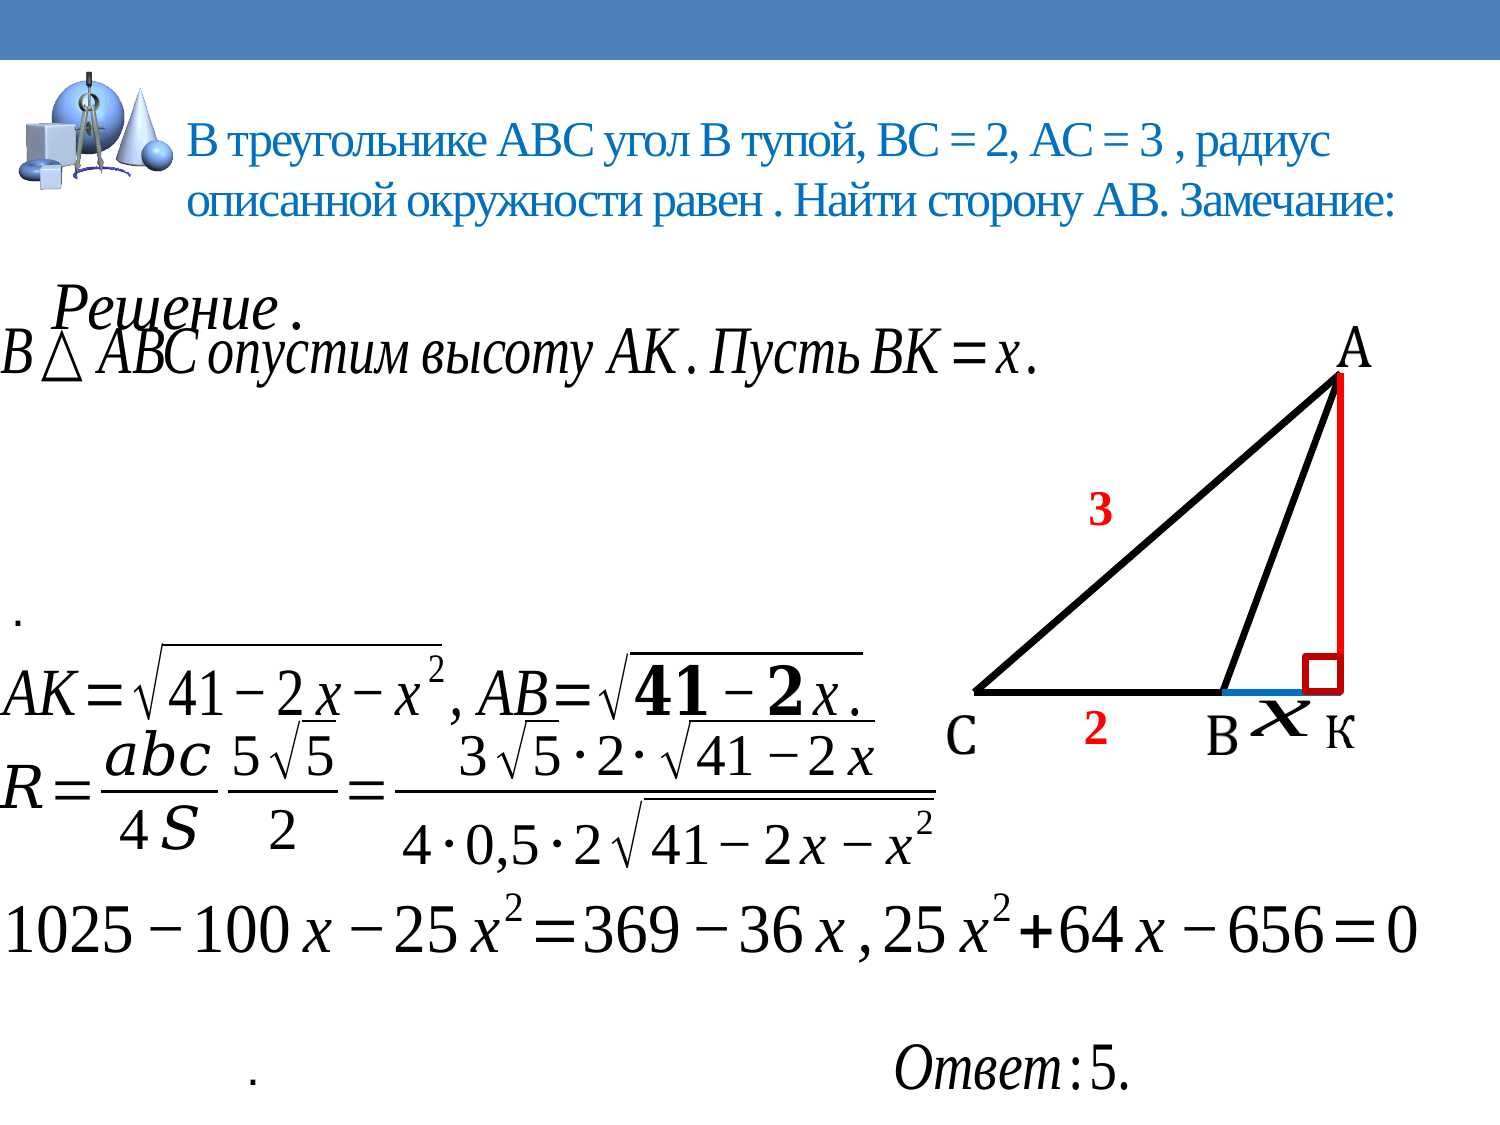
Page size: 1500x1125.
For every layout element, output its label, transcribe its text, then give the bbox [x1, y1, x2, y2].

text_box 2 [1068, 701, 1124, 762]
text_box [974, 373, 1221, 693]
picture [947, 713, 975, 756]
picture [6, 54, 176, 197]
picture [1207, 715, 1238, 756]
picture [1335, 325, 1373, 367]
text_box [1222, 373, 1339, 692]
picture [1326, 713, 1356, 748]
